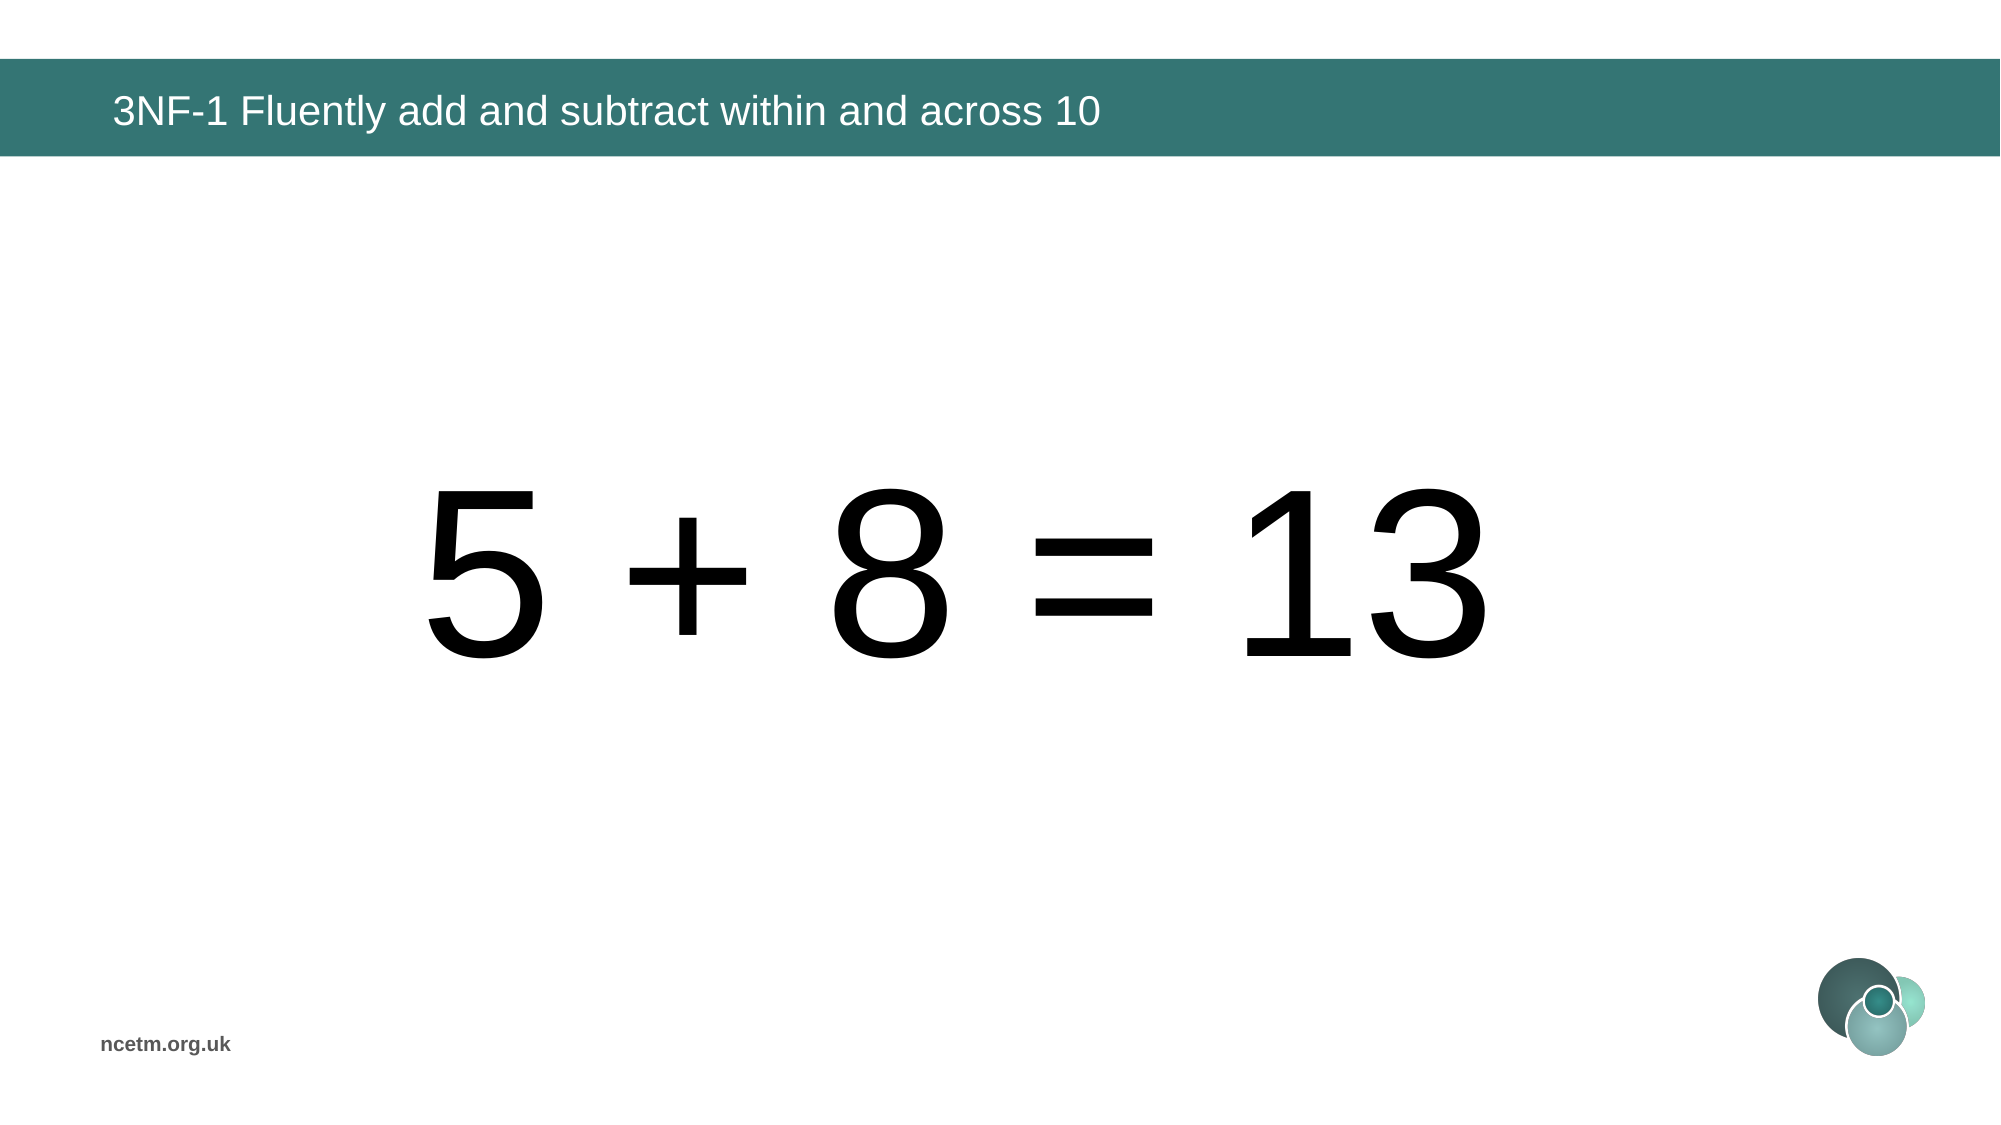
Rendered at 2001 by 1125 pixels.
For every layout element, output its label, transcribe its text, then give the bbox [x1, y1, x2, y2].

title 3NF-1 Fluently add and subtract within and across 10 [97, 76, 1945, 147]
text_box 5 + 8 = [404, 409, 1214, 712]
picture [1818, 958, 1925, 1056]
text_box 13 [1214, 409, 1511, 712]
